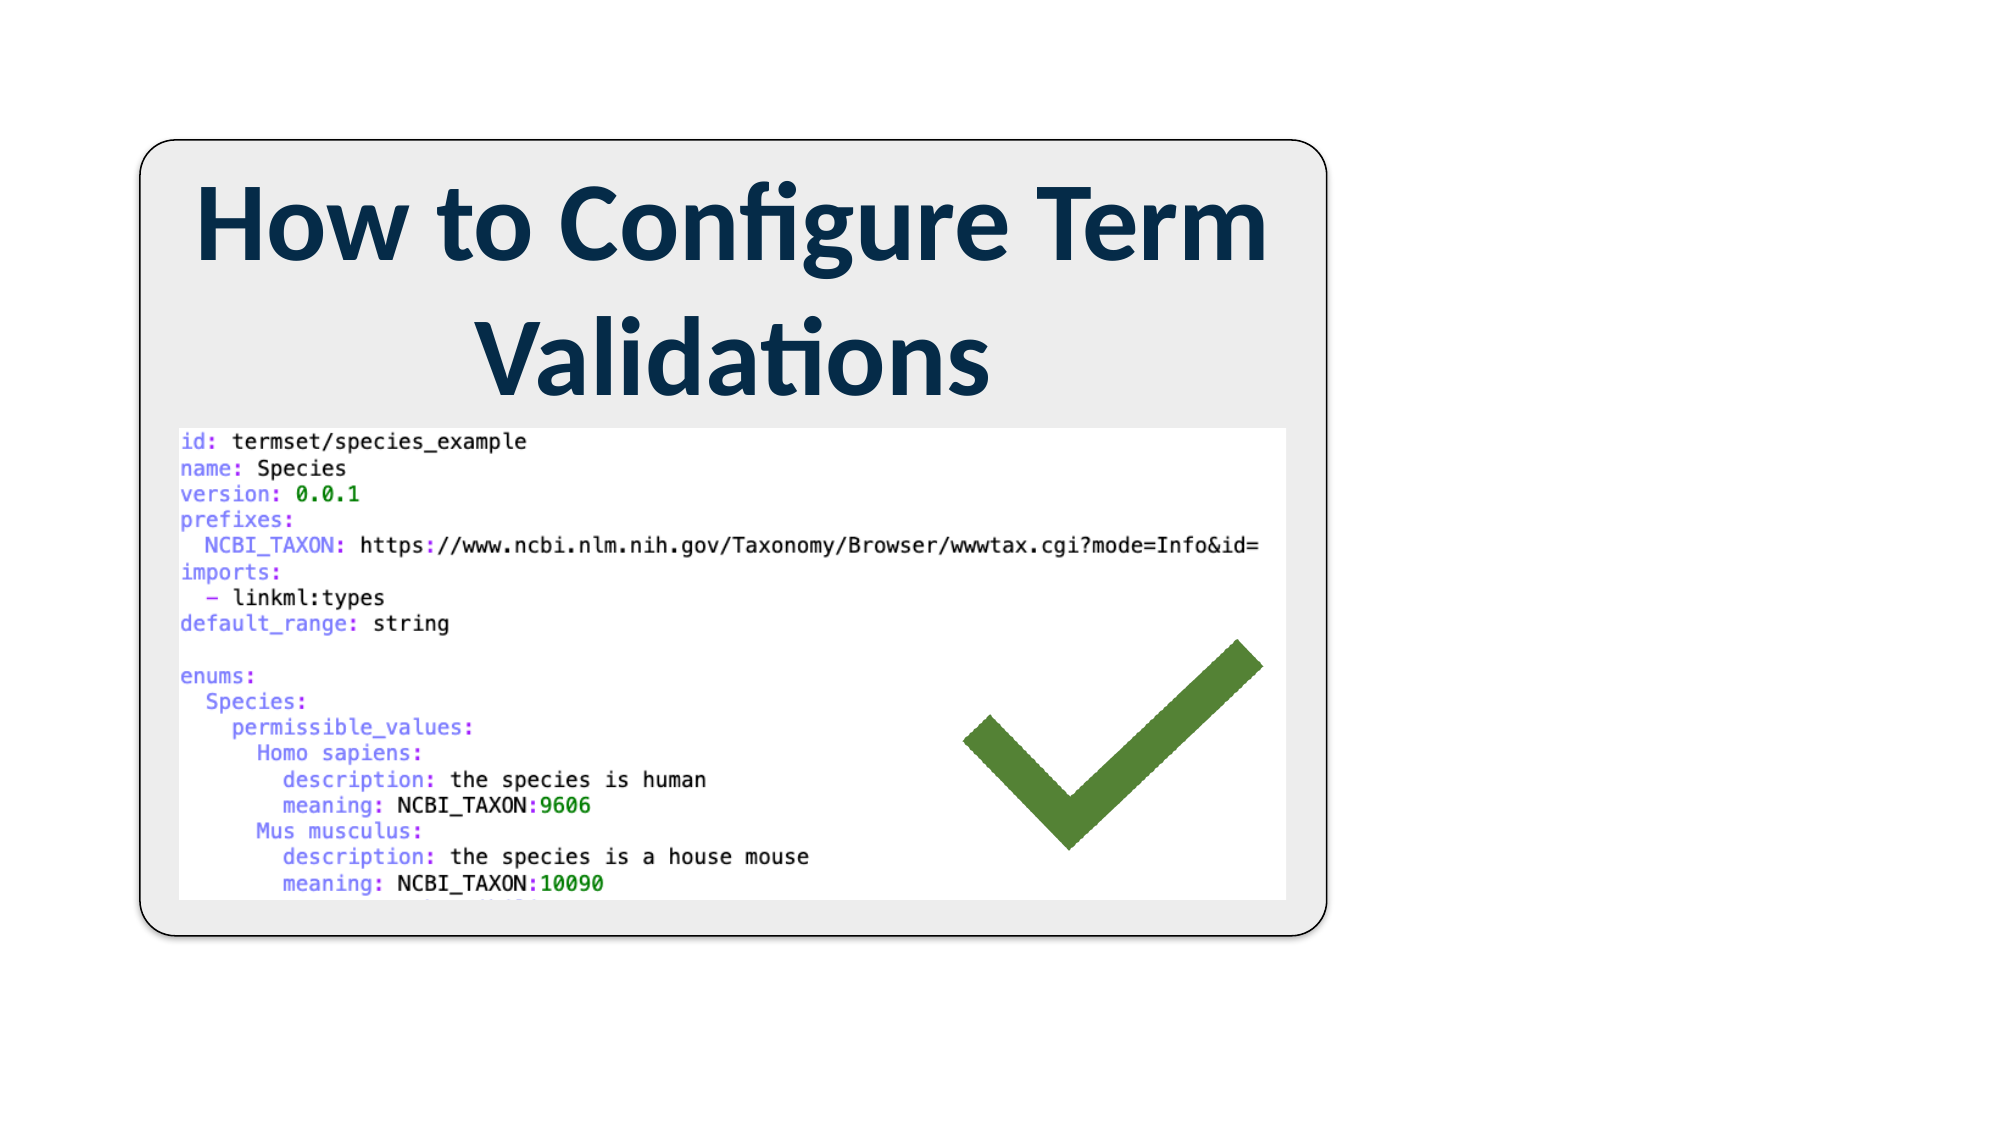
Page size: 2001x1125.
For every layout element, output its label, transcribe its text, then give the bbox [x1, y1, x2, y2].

text_box How to Configure Term Validations [141, 140, 1325, 425]
picture [178, 427, 1287, 901]
text_box [139, 162, 1328, 937]
